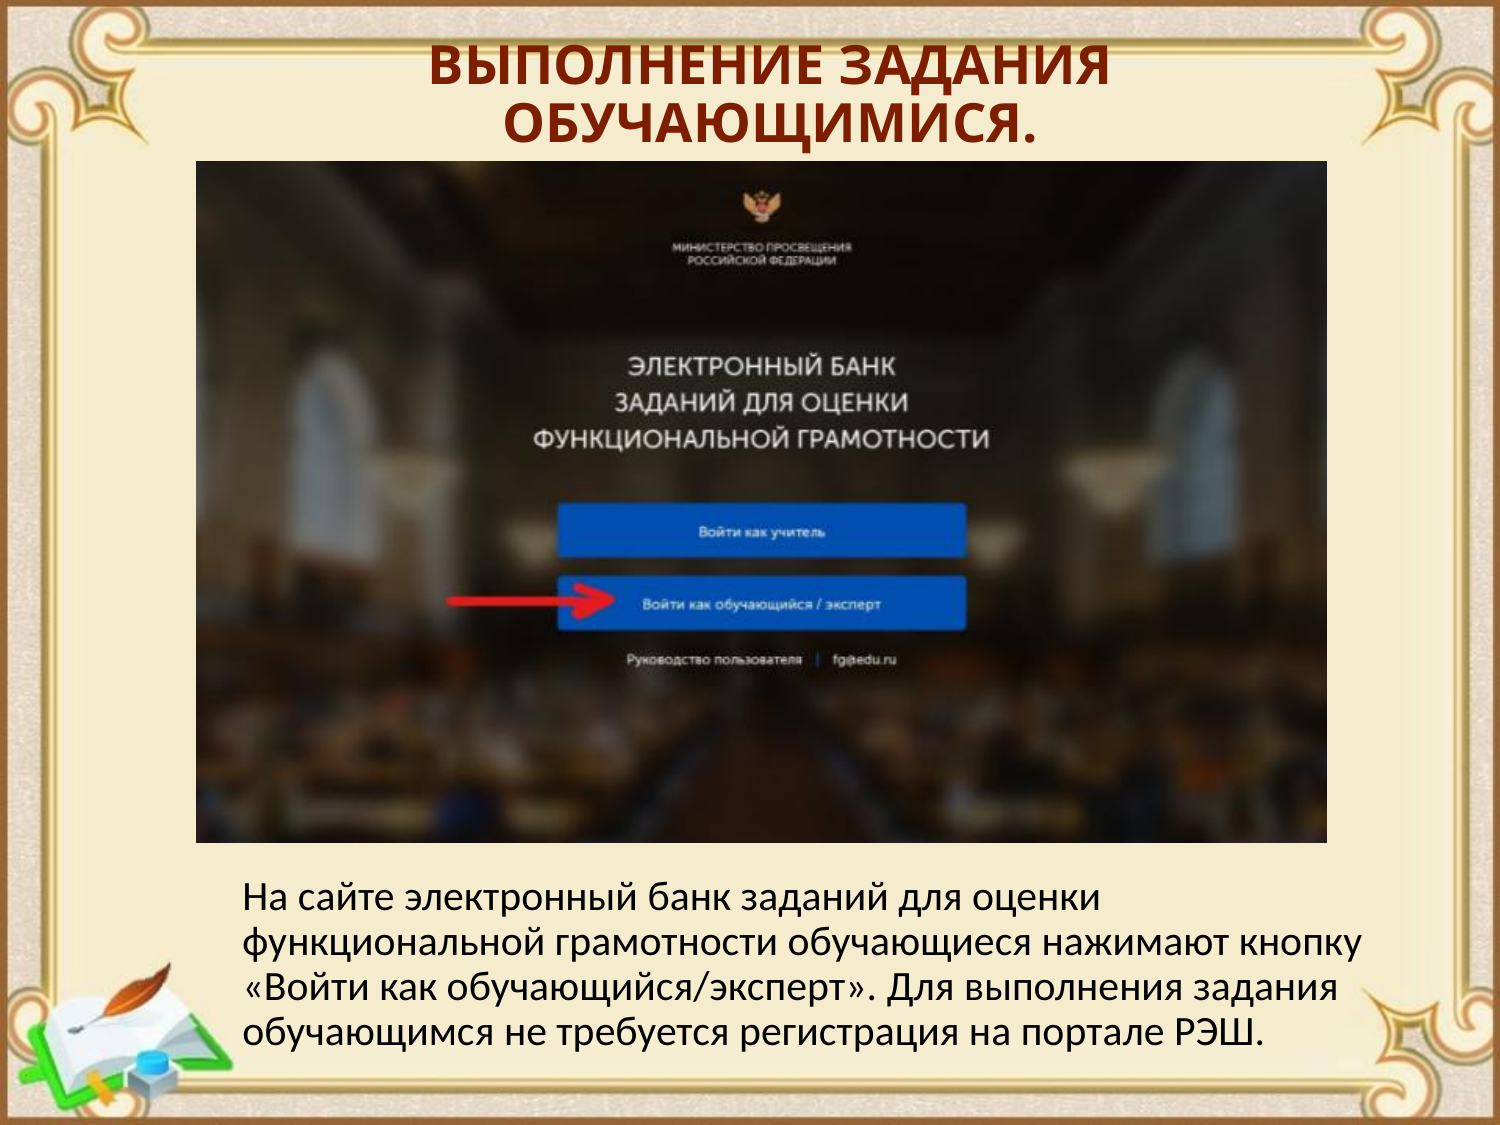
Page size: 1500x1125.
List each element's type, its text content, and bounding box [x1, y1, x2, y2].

picture [0, 0, 1500, 1125]
title ВЫПОЛНЕНИЕ ЗАДАНИЯ ОБУЧАЮЩИМИСЯ. [144, 75, 1397, 162]
list На сайте электронный банк заданий для оценки функциональной грамотности обучающиеся нажимают кнопку «Войти как обучающийся/эксперт». Для выполнения задания обучающимся не требуется регистрация на портале РЭШ. [227, 867, 1421, 1044]
